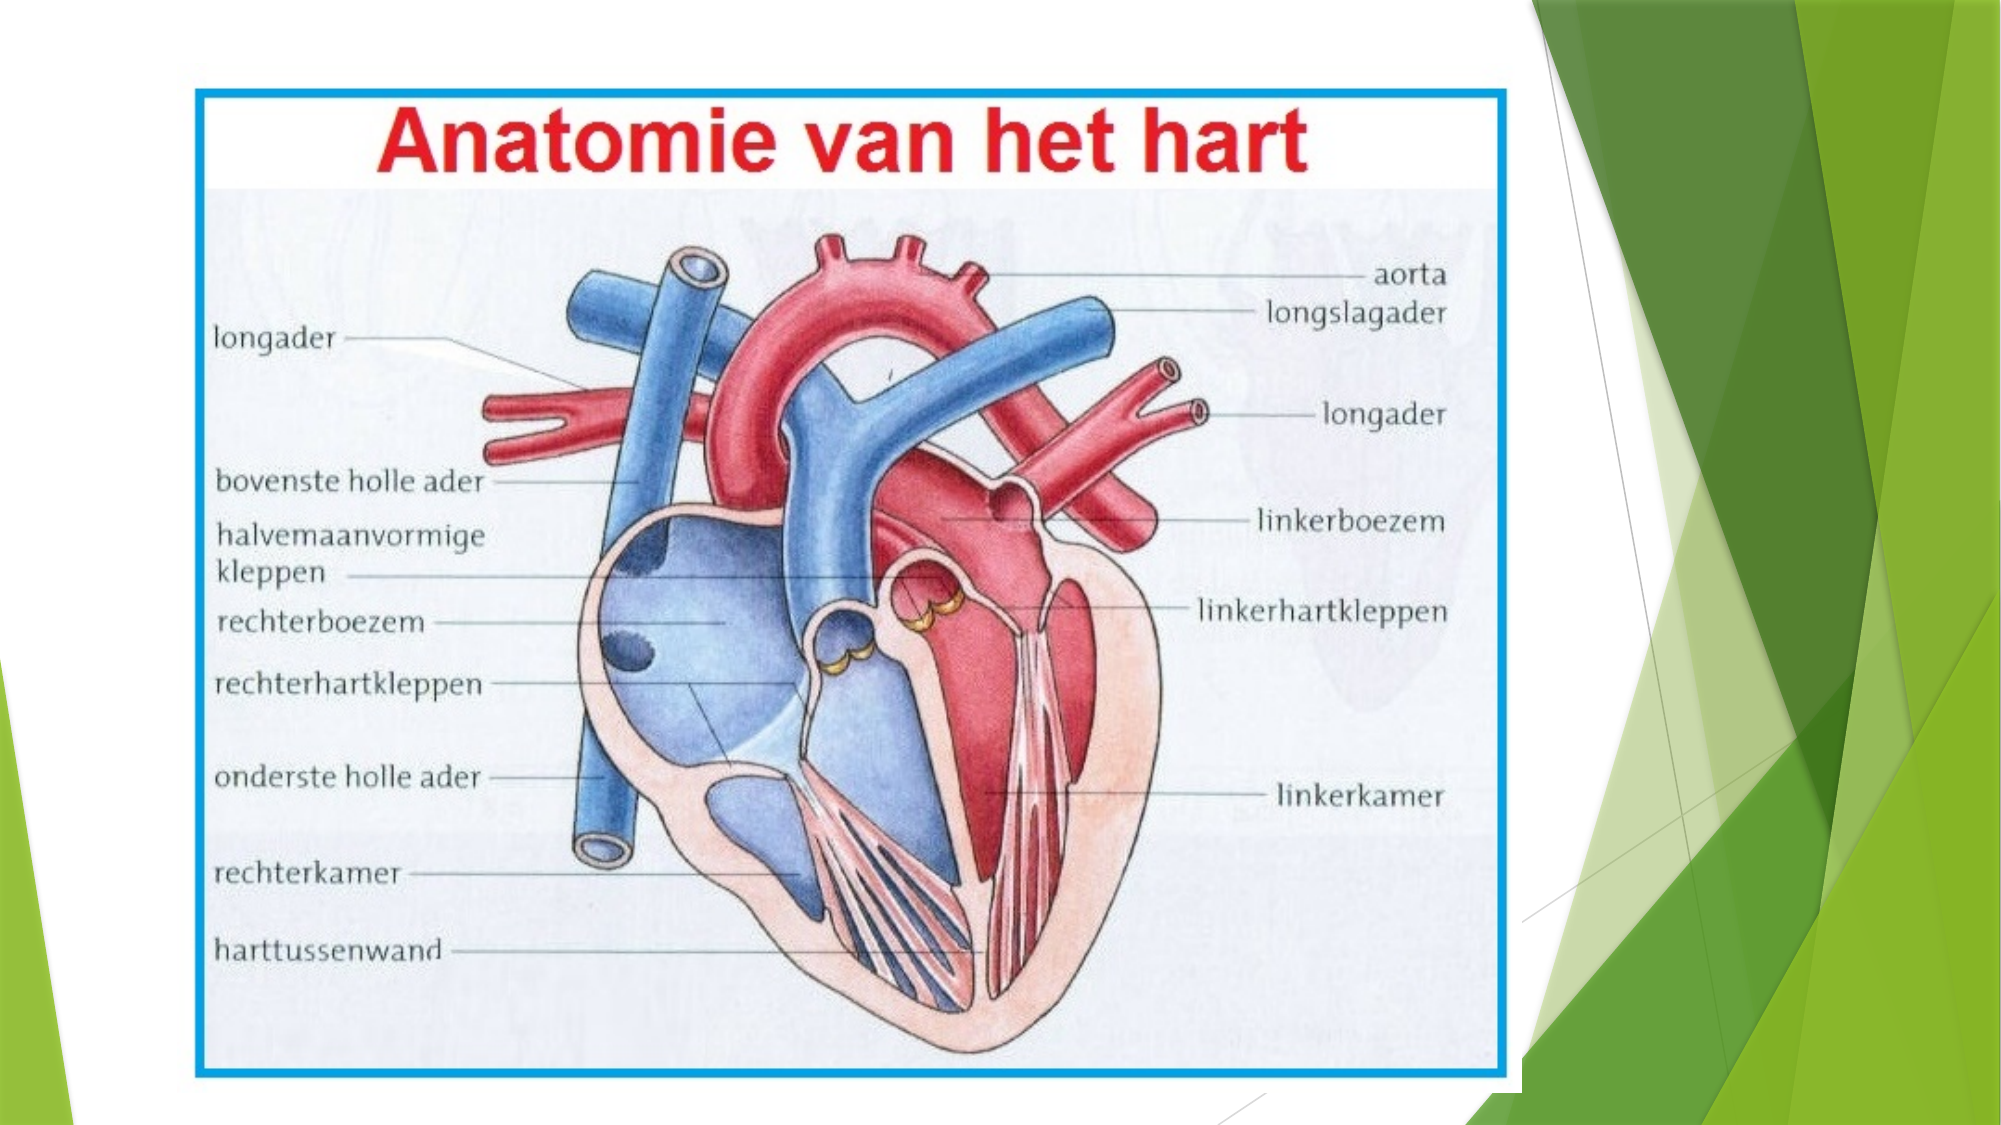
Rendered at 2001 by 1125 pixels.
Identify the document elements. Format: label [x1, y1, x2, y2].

list [177, 63, 1522, 1093]
